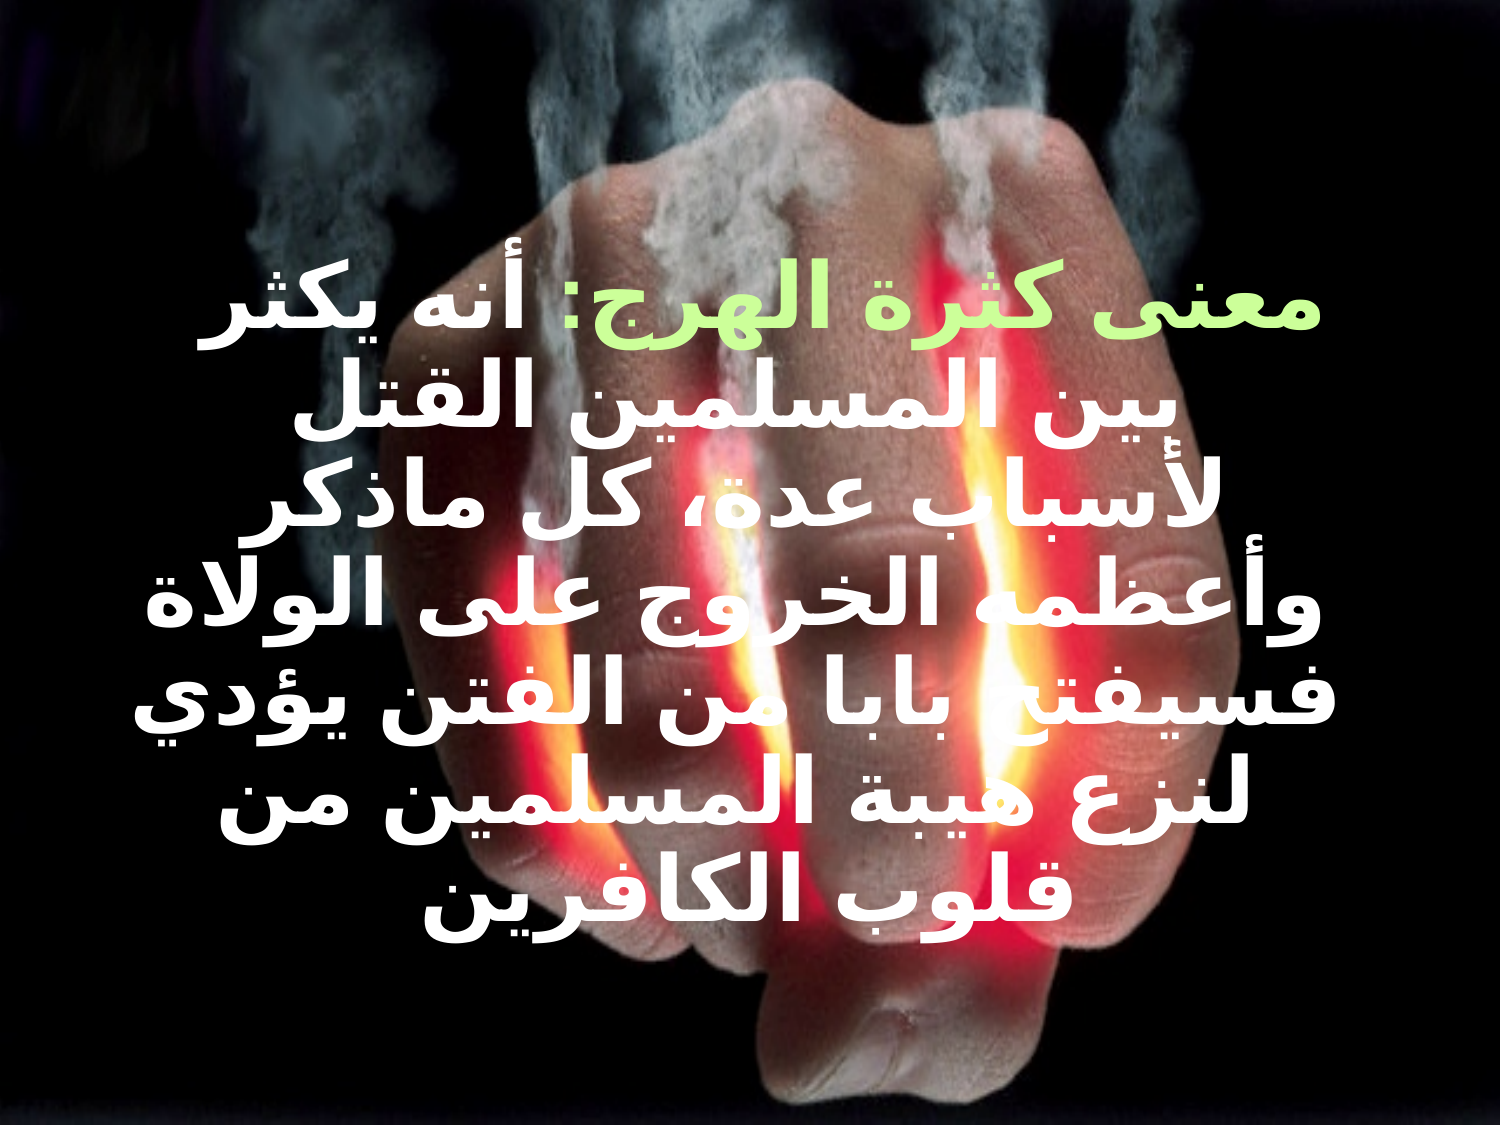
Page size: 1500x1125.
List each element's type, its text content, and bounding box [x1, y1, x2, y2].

picture [0, 0, 1500, 1125]
list معنى كثرة الهرج: أنه يكثر بين المسلمين القتل لأسباب عدة، كل ماذكر وأعظمه الخروج على الولاة فسيفتح بابا من الفتن يؤدي لنزع هيبة المسلمين من قلوب الكافرين [100, 113, 1430, 1125]
